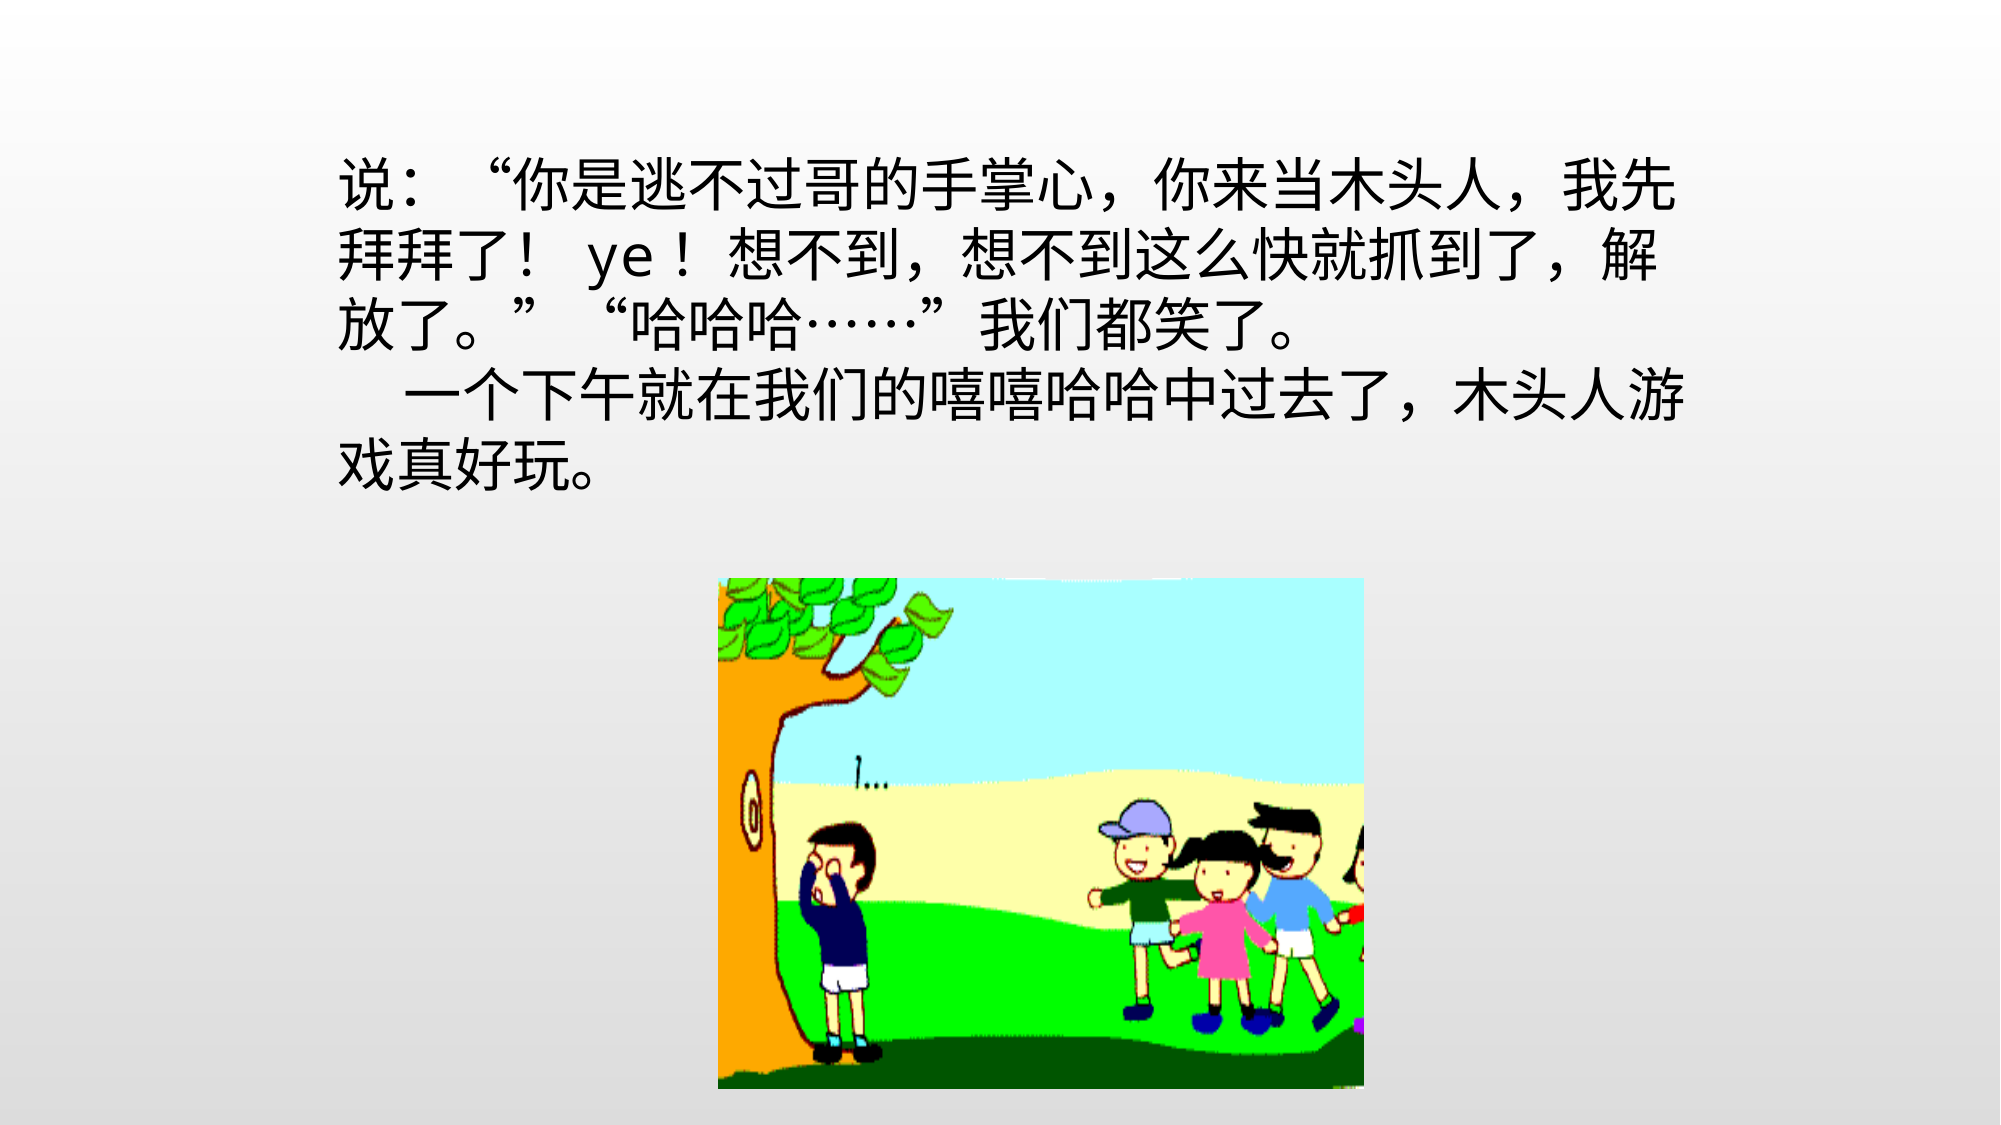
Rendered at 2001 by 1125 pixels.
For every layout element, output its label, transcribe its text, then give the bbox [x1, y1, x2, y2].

text_box 说：“你是逃不过哥的手掌心，你来当木头人，我先拜拜了！ye！想不到，想不到这么快就抓到了，解放了。”“哈哈哈……”我们都笑了。 一个下午就在我们的嘻嘻哈哈中过去了，木头人游戏真好玩。 [323, 140, 1715, 506]
picture [718, 578, 1364, 1089]
